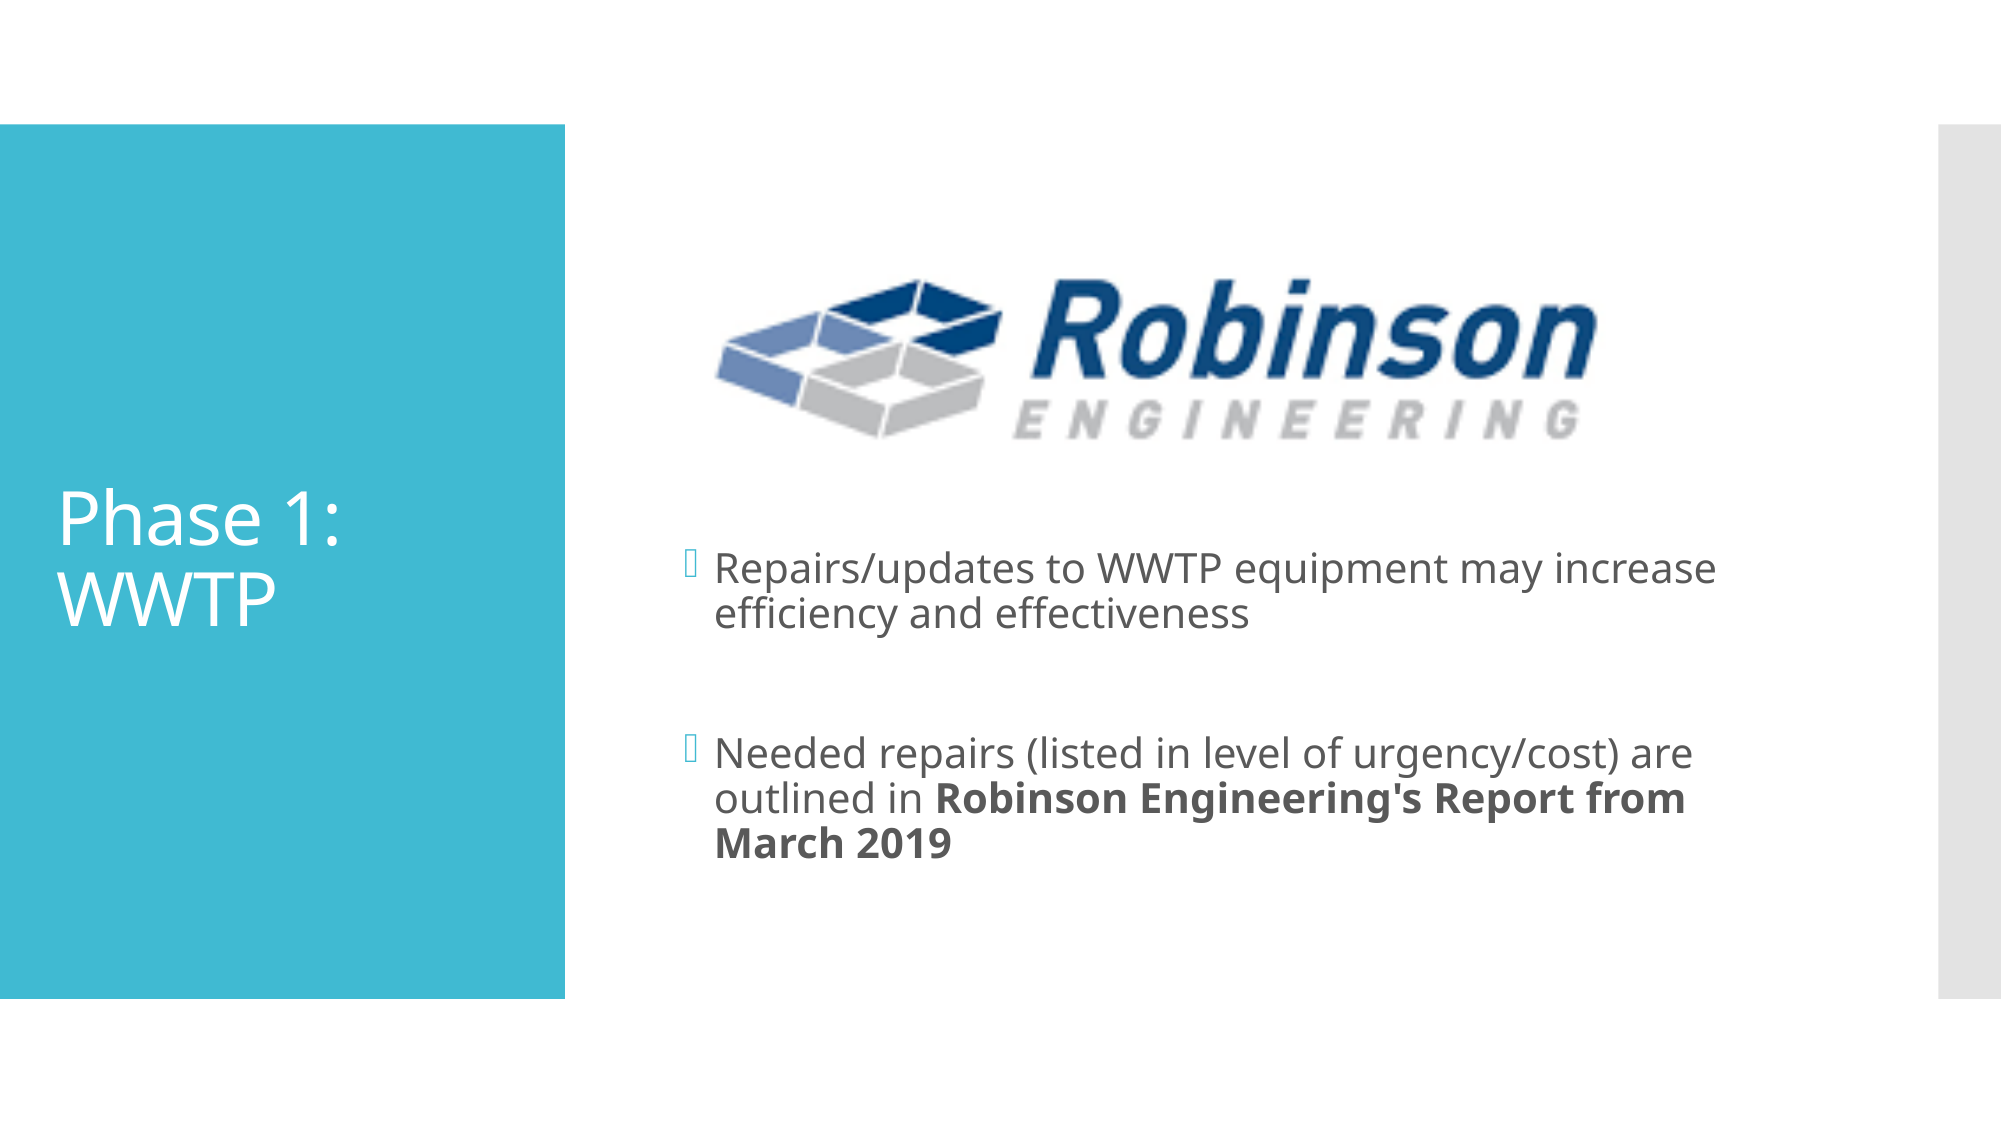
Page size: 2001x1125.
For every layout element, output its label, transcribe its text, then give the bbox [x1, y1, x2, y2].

picture [595, 79, 1722, 643]
list Repairs/updates to WWTP equipment may increase efficiency and effectiveness Needed repairs (listed in level of urgency/cost) are outlined in Robinson Engineering's Report from March 2019 [669, 330, 1822, 1086]
title Phase 1: WWTP [41, 184, 525, 940]
